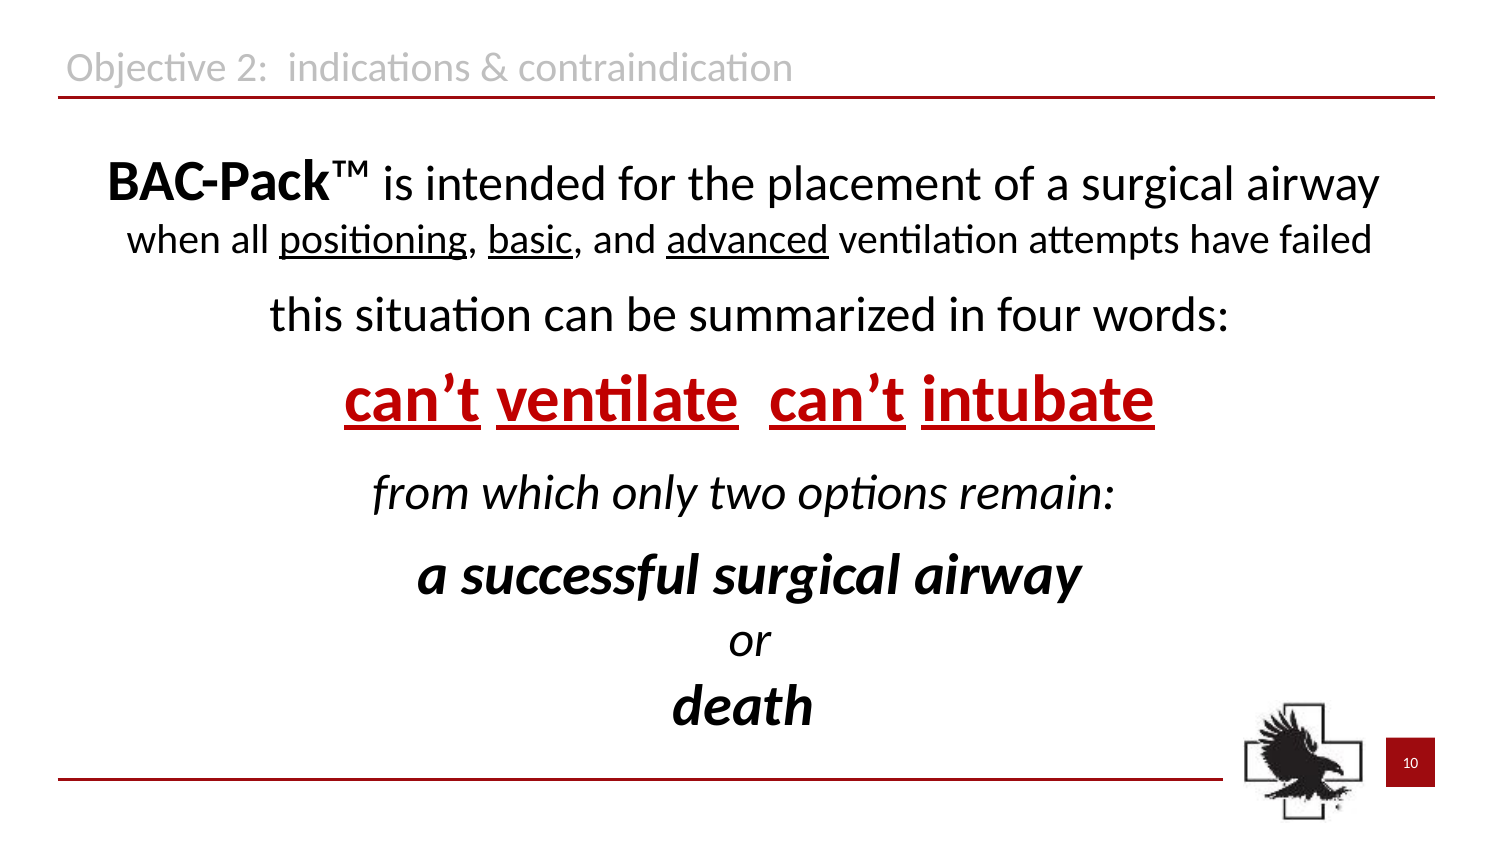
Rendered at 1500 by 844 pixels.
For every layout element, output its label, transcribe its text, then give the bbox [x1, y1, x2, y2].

picture [1243, 745, 1366, 823]
slide_number 10 [1386, 745, 1435, 787]
text_box Objective 2: indications & contraindication [51, 32, 837, 98]
text_box BAC-Pack™ is intended for the placement of a surgical airway when all positioning, basic, and advanced ventilation attempts have failed this situation can be summarized in four words: can’t ventilate can’t intubate from which only two options remain: a successful surgical airway or death [44, 134, 1456, 745]
